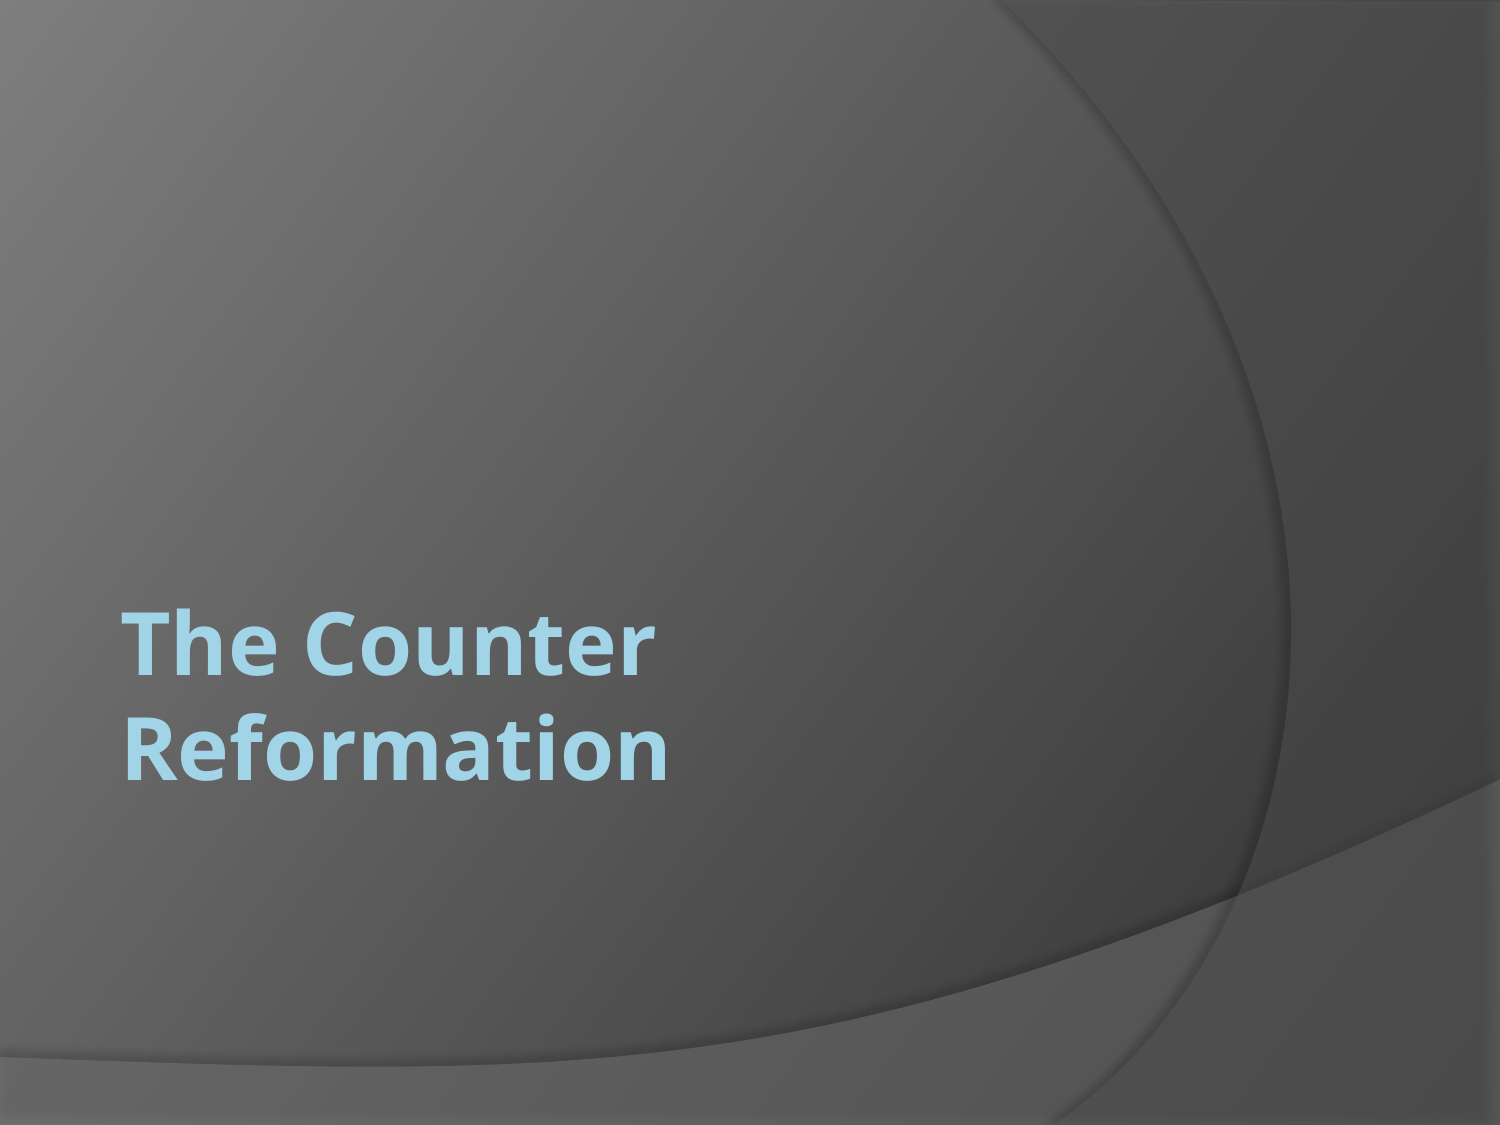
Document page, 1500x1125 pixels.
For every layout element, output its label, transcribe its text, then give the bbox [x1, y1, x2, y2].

title The Counter Reformation [112, 587, 1200, 888]
